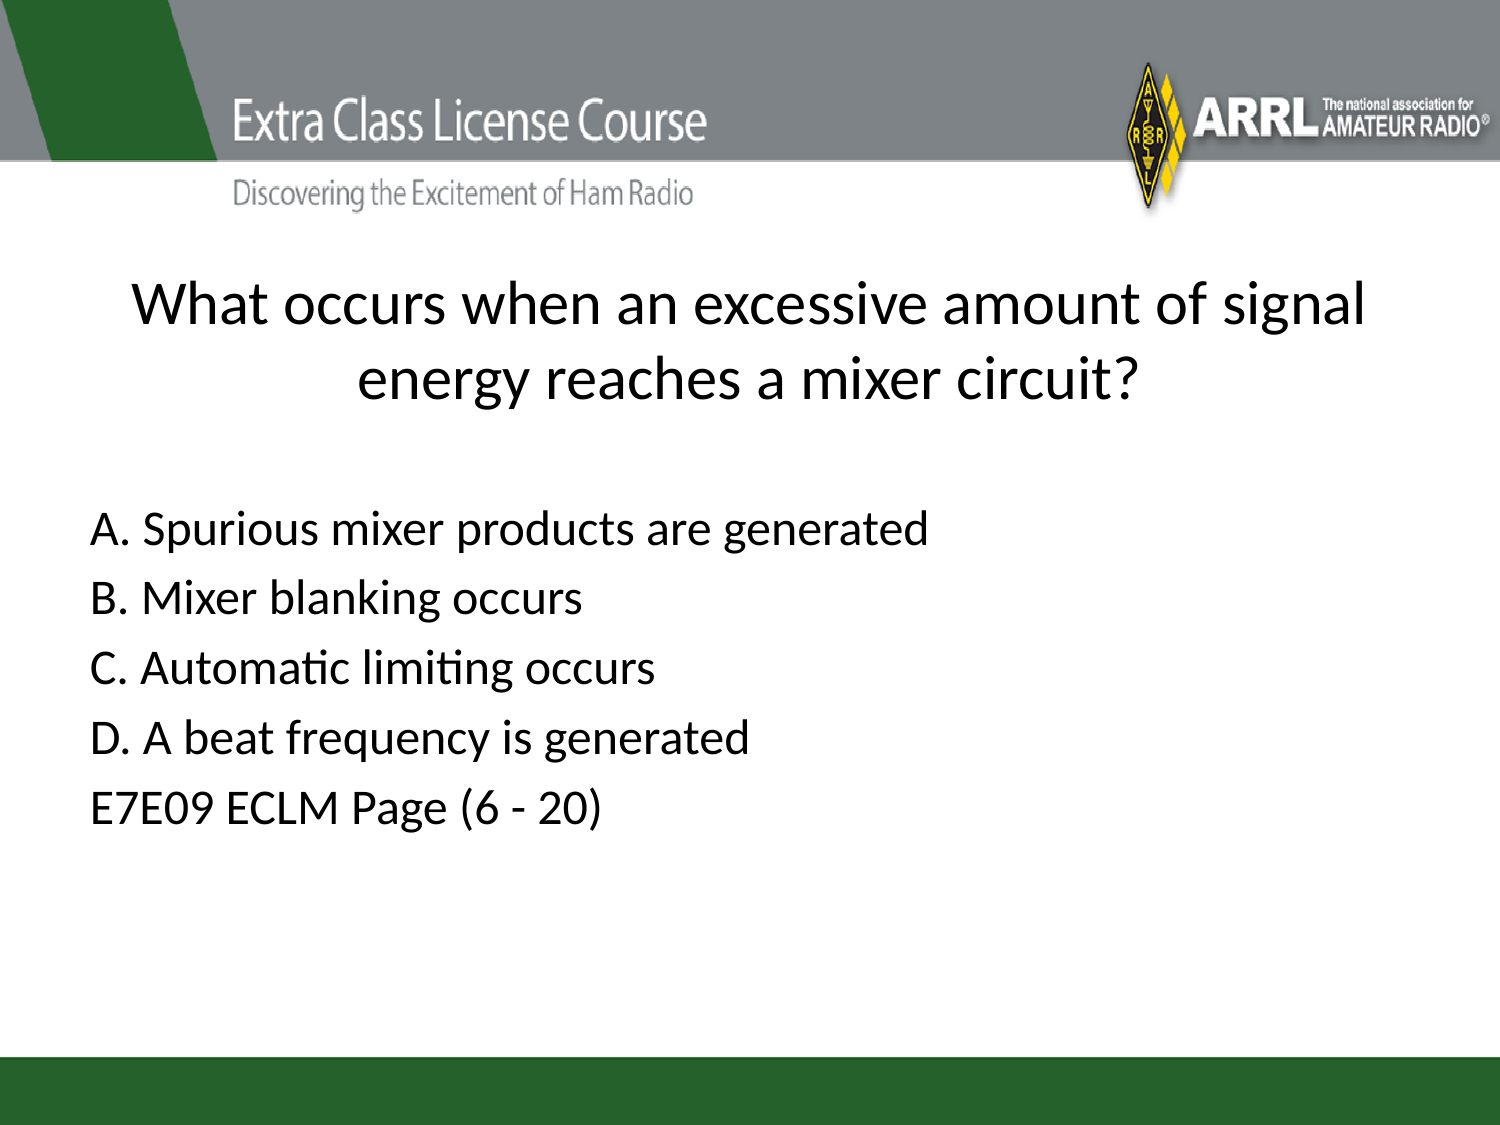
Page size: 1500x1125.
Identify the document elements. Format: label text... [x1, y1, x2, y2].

list A. Spurious mixer products are generated B. Mixer blanking occurs C. Automatic limiting occurs D. A beat frequency is generated E7E09 ECLM Page (6 - 20) [75, 487, 1425, 1005]
picture [0, 0, 1500, 1125]
title What occurs when an excessive amount of signal energy reaches a mixer circuit? [75, 254, 1425, 435]
